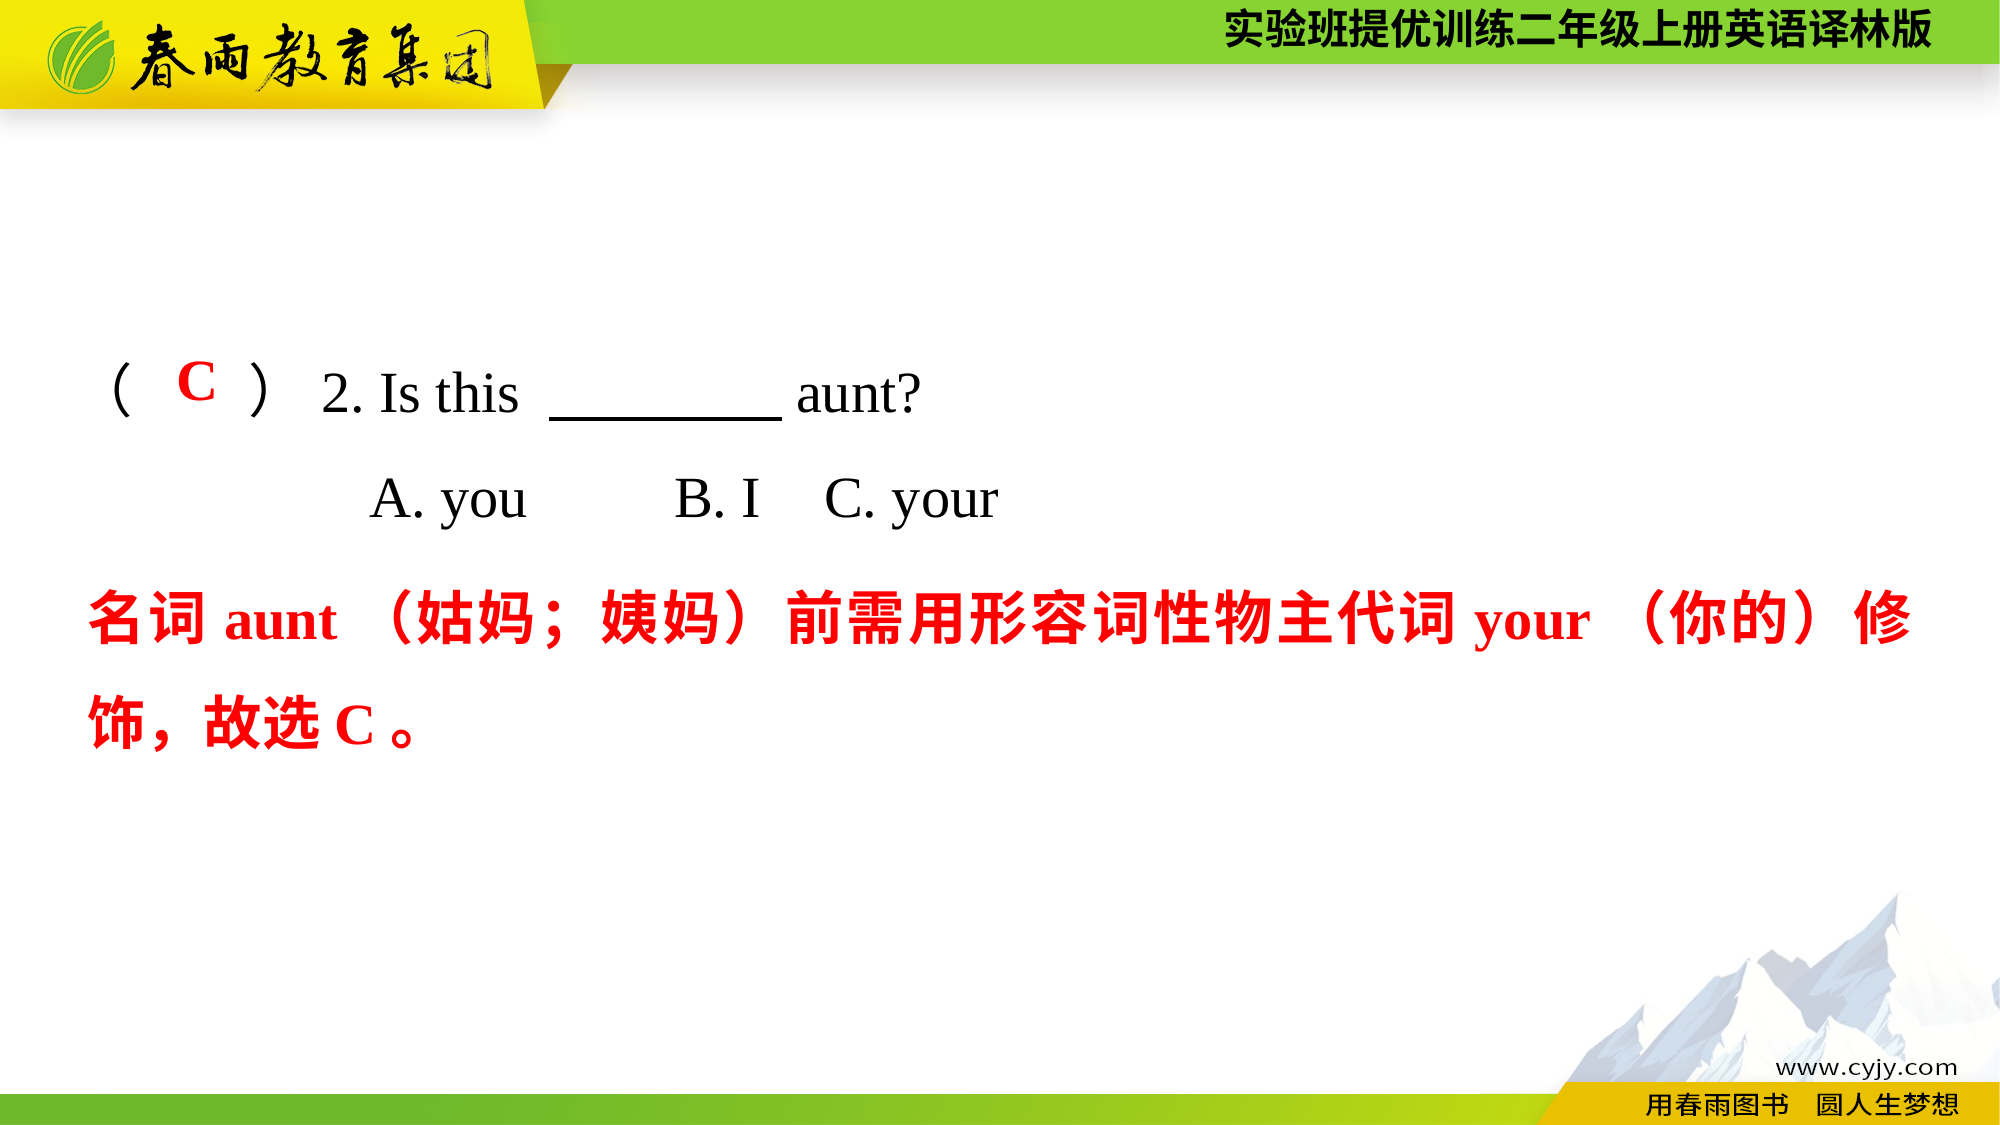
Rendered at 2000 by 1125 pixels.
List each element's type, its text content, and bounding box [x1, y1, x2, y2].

list （ ）2. Is this aunt? A. you B. I C. your [59, 311, 1944, 539]
text_box 名词aunt（姑妈；姨妈）前需用形容词性物主代词your（你的）修饰，故选C。 [72, 538, 1927, 764]
picture [0, 0, 2000, 1125]
text_box C [161, 334, 249, 420]
